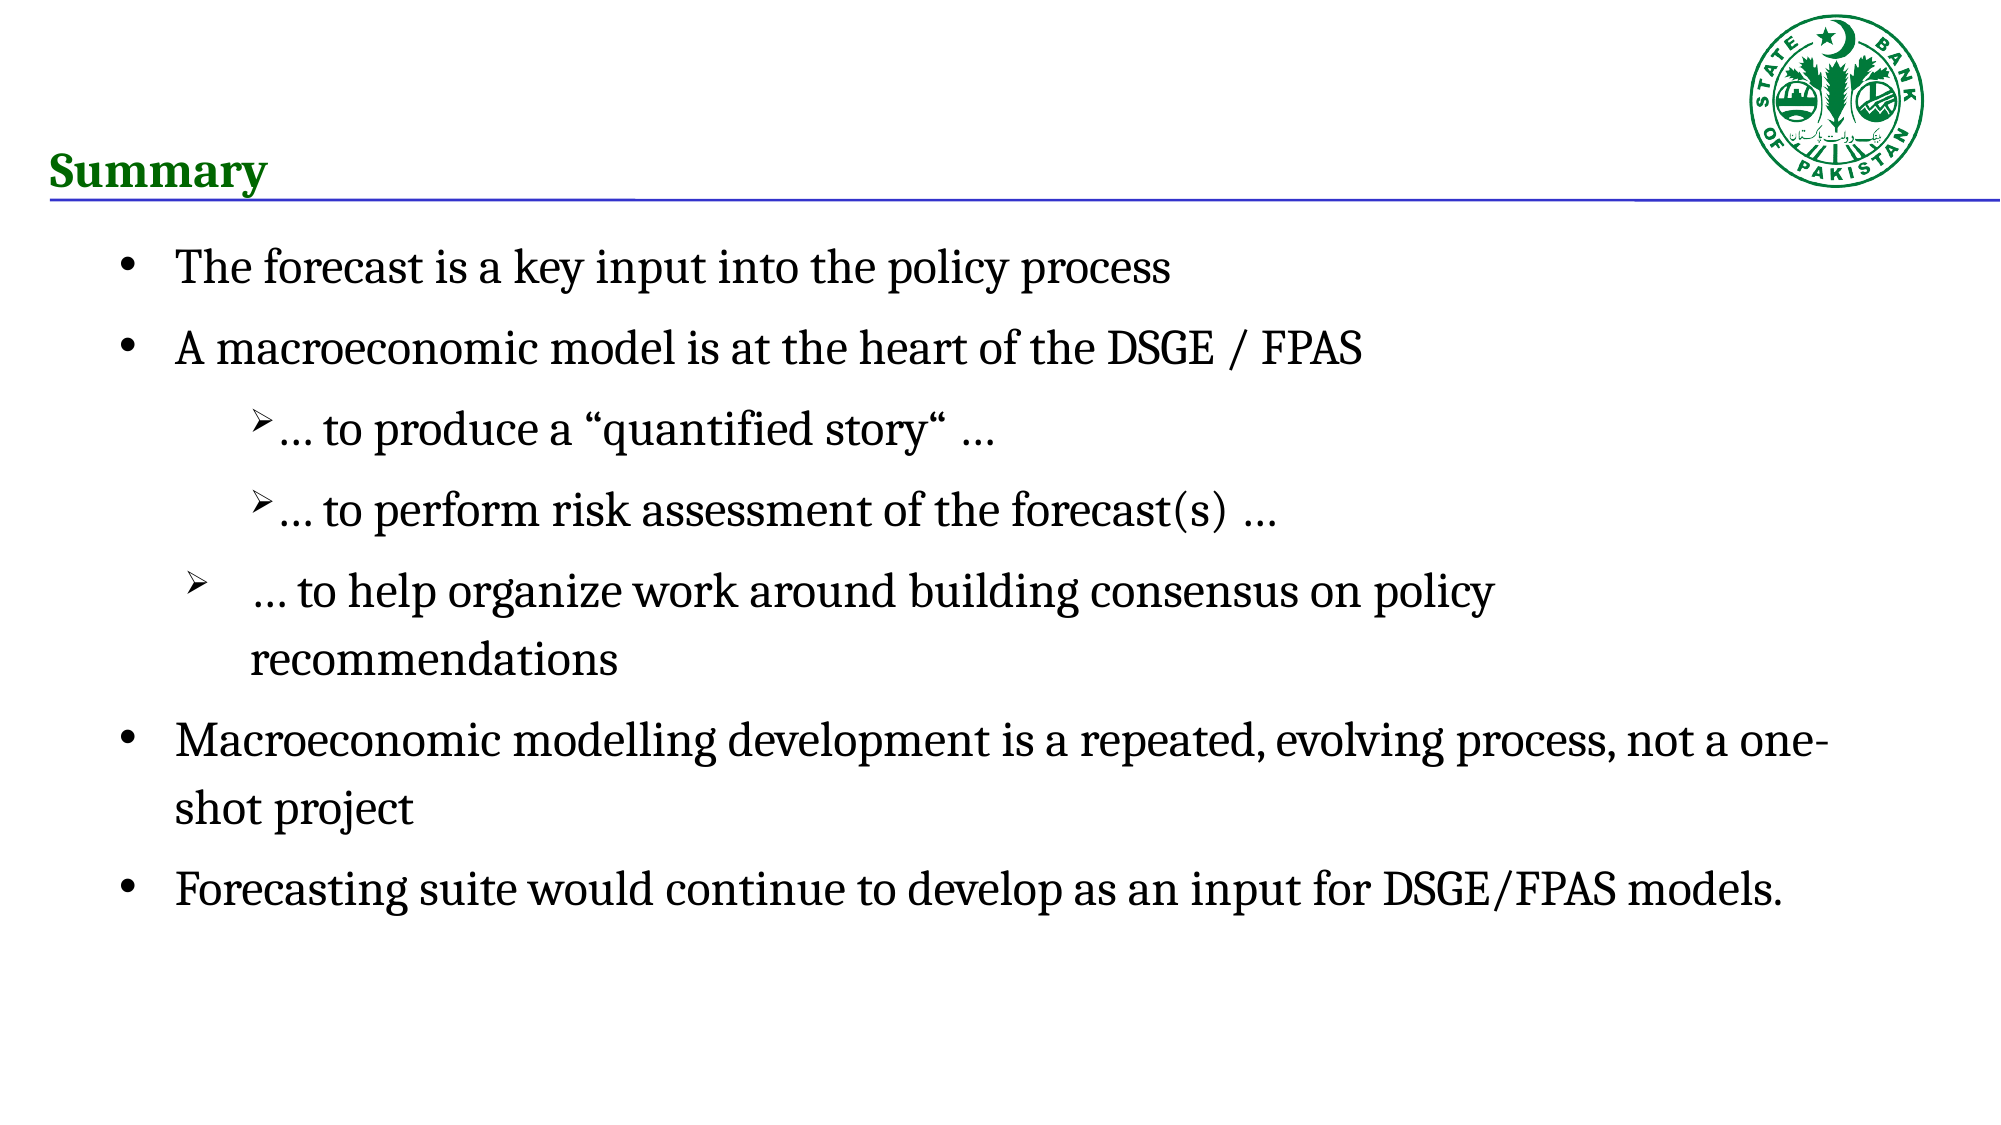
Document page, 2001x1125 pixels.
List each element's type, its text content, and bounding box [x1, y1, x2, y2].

title Summary [49, 137, 1234, 201]
picture [1746, 10, 1927, 191]
list The forecast is a key input into the policy process A macroeconomic model is at the heart of the DSGE / FPAS … to produce a “quantified story“ … … to perform risk assessment of the forecast(s) … … to help organize work around building consensus on policy recommendations Macroeconomic modelling development is a repeated, evolving process, not a one-shot project Forecasting suite would continue to develop as an input for DSGE/FPAS models. [99, 224, 1863, 1013]
